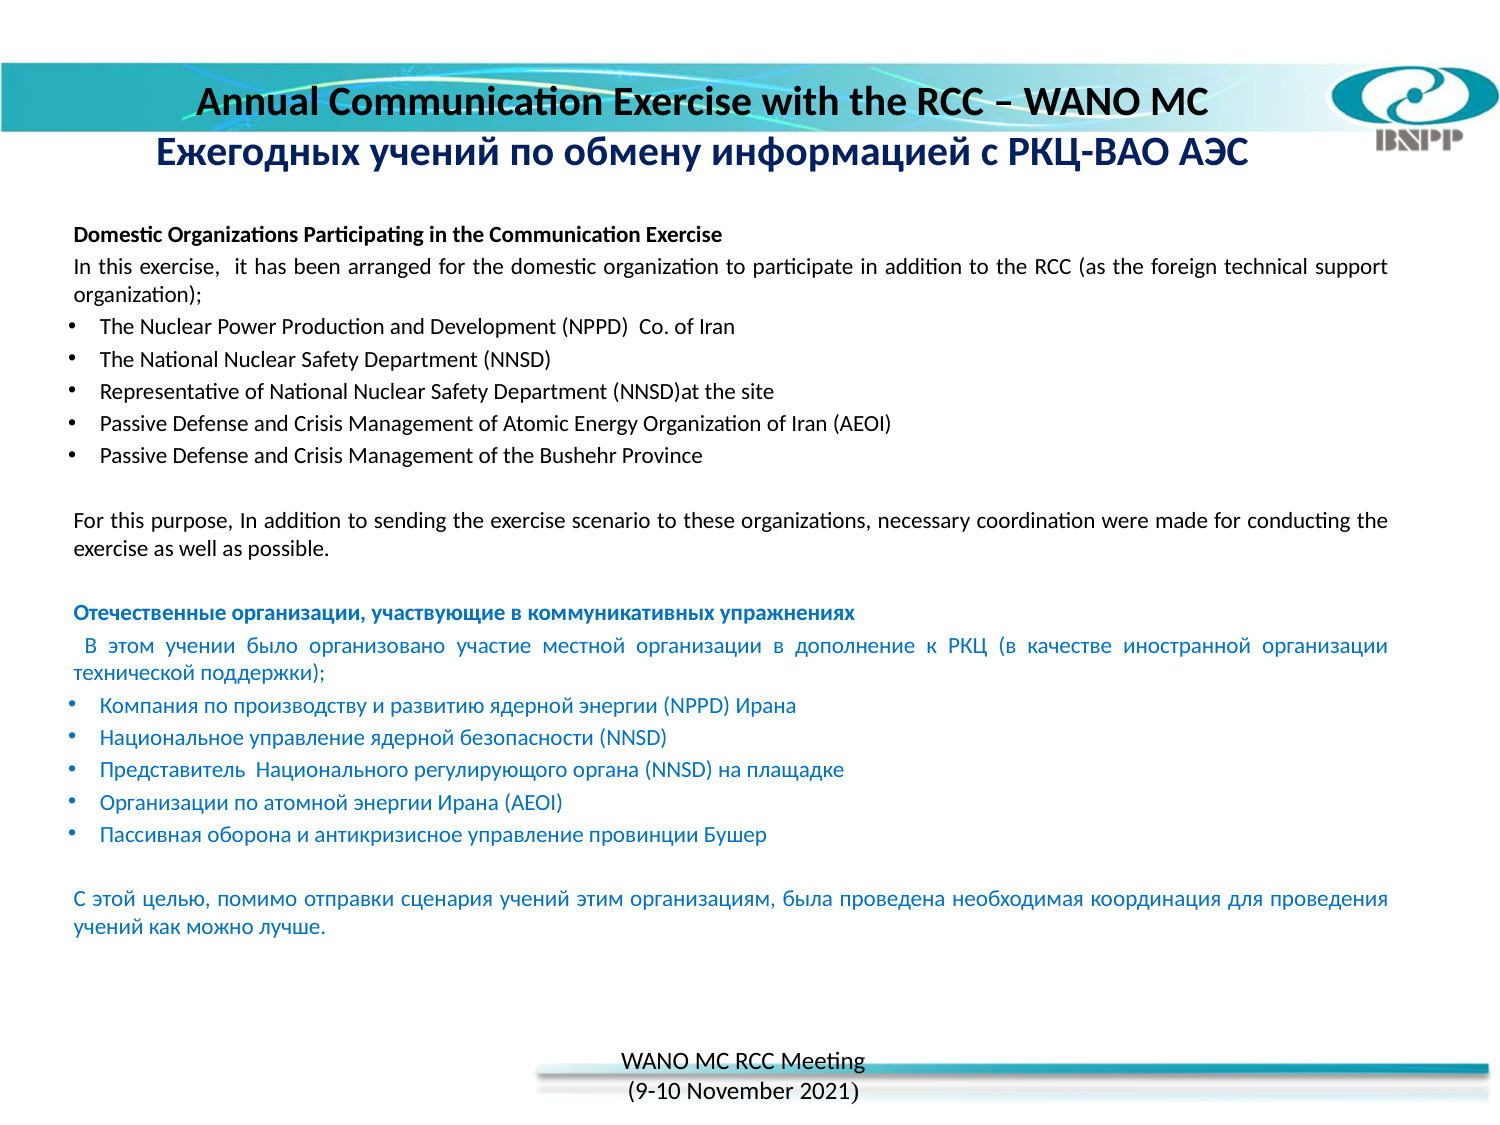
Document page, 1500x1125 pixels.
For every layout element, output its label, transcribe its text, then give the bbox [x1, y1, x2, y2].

text_box Annual Communication Exercise with the RCC – WANO MC Ежегодных учений по обмену информацией с РКЦ-ВАО АЭС [76, 66, 1329, 182]
list Domestic Organizations Participating in the Communication Exercise In this exercise, it has been arranged for the domestic organization to participate in addition to the RCC (as the foreign technical support organization); The Nuclear Power Production and Development (NPPD) Co. of Iran The National Nuclear Safety Department (NNSD) Representative of National Nuclear Safety Department (NNSD)at the site Passive Defense and Crisis Management of Atomic Energy Organization of Iran (AEOI) Passive Defense and Crisis Management of the Bushehr Province For this purpose, In addition to sending the exercise scenario to these organizations, necessary coordination were made for conducting the exercise as well as possible. Отечественные организации, участвующие в коммуникативных упражнениях В этом учении было организовано участие местной организации в дополнение к РКЦ (в качестве иностранной организации технической поддержки); Компания по производству и развитию ядерной энергии (NPPD) Ирана Национальное управление ядерной безопасности (NNSD) Представитель Национального регулирующого органа (NNSD) на плащадке Организации по атомной энергии Ирана (AEOI) Пассивная оборона и антикризисное управление провинции Бушер С этой целью, помимо отправки сценария учений этим организациям, была проведена необходимая координация для проведения учений как можно лучше. [53, 211, 1404, 953]
text_box WANO MC RCC Meeting (9-10 November 2021) [505, 1024, 981, 1125]
picture [0, 0, 1500, 1125]
